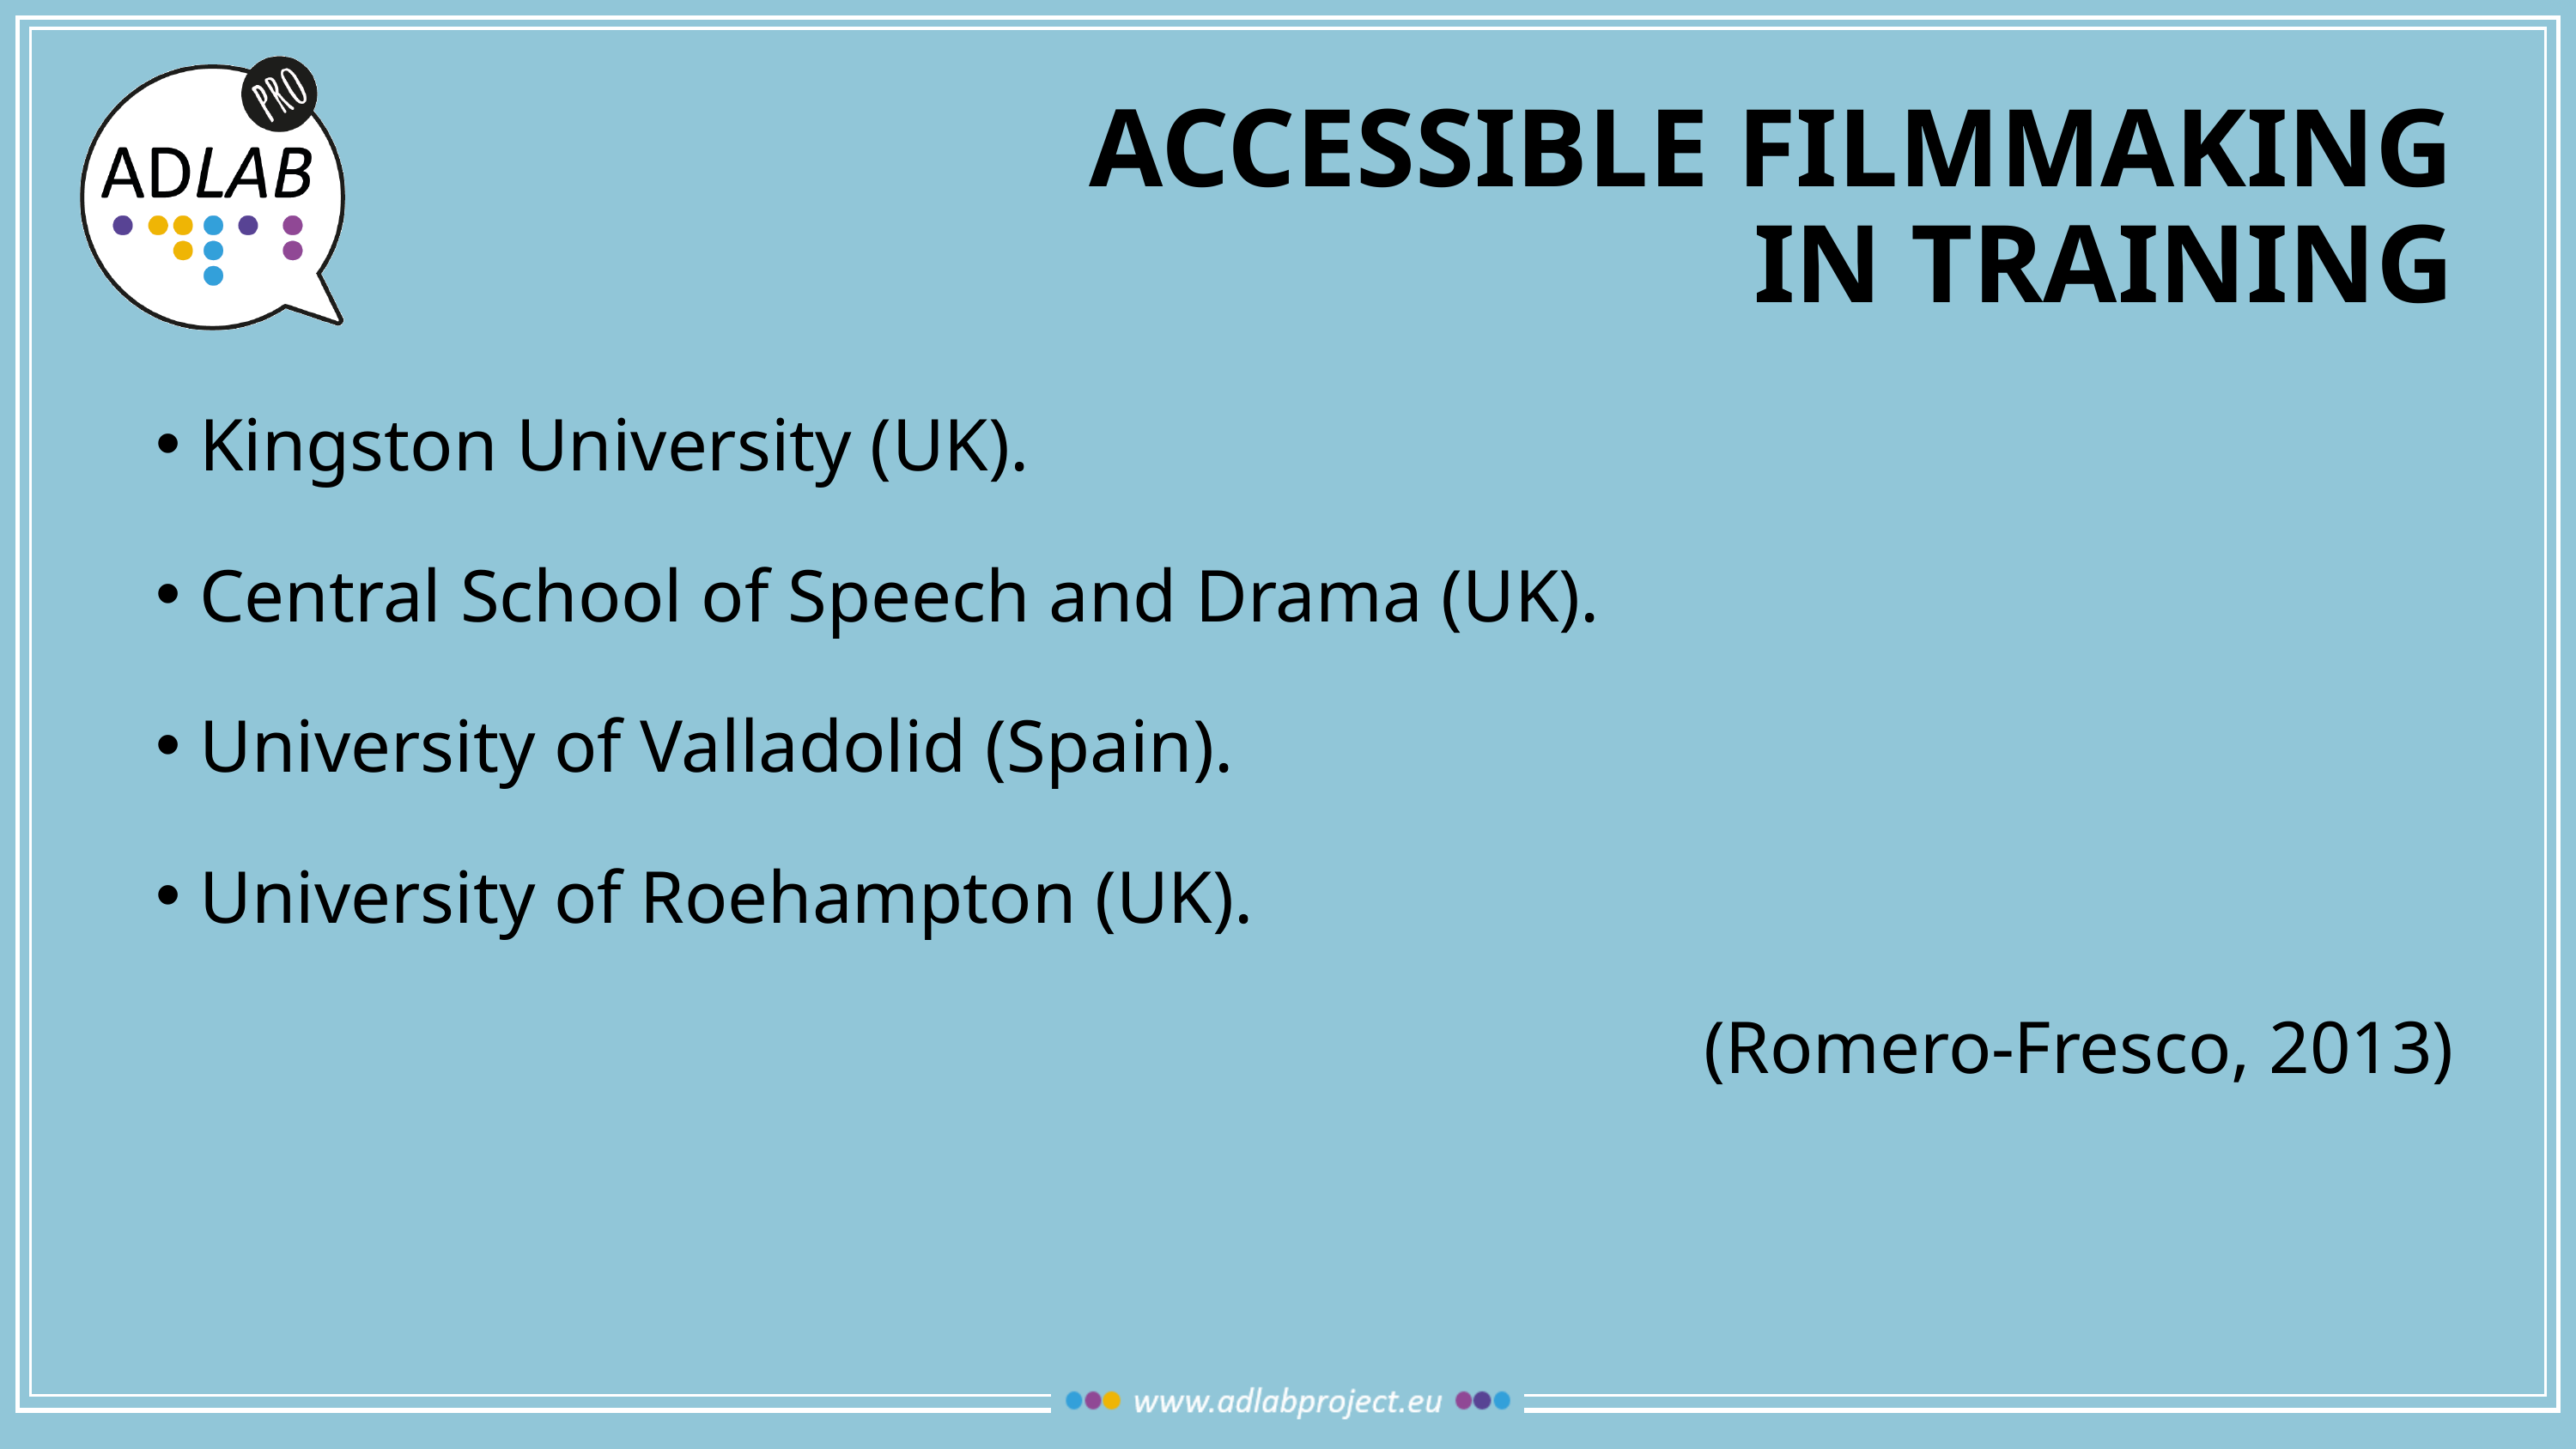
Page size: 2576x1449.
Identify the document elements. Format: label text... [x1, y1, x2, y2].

picture [72, 49, 353, 330]
list Kingston University (UK). Central School of Speech and Drama (UK). University of Valladolid (Spain). University of Roehampton (UK). (Romero-Fresco, 2013) [143, 350, 2467, 1056]
title Accessible filmmaking in training [384, 70, 2467, 350]
picture [1051, 1378, 1524, 1429]
